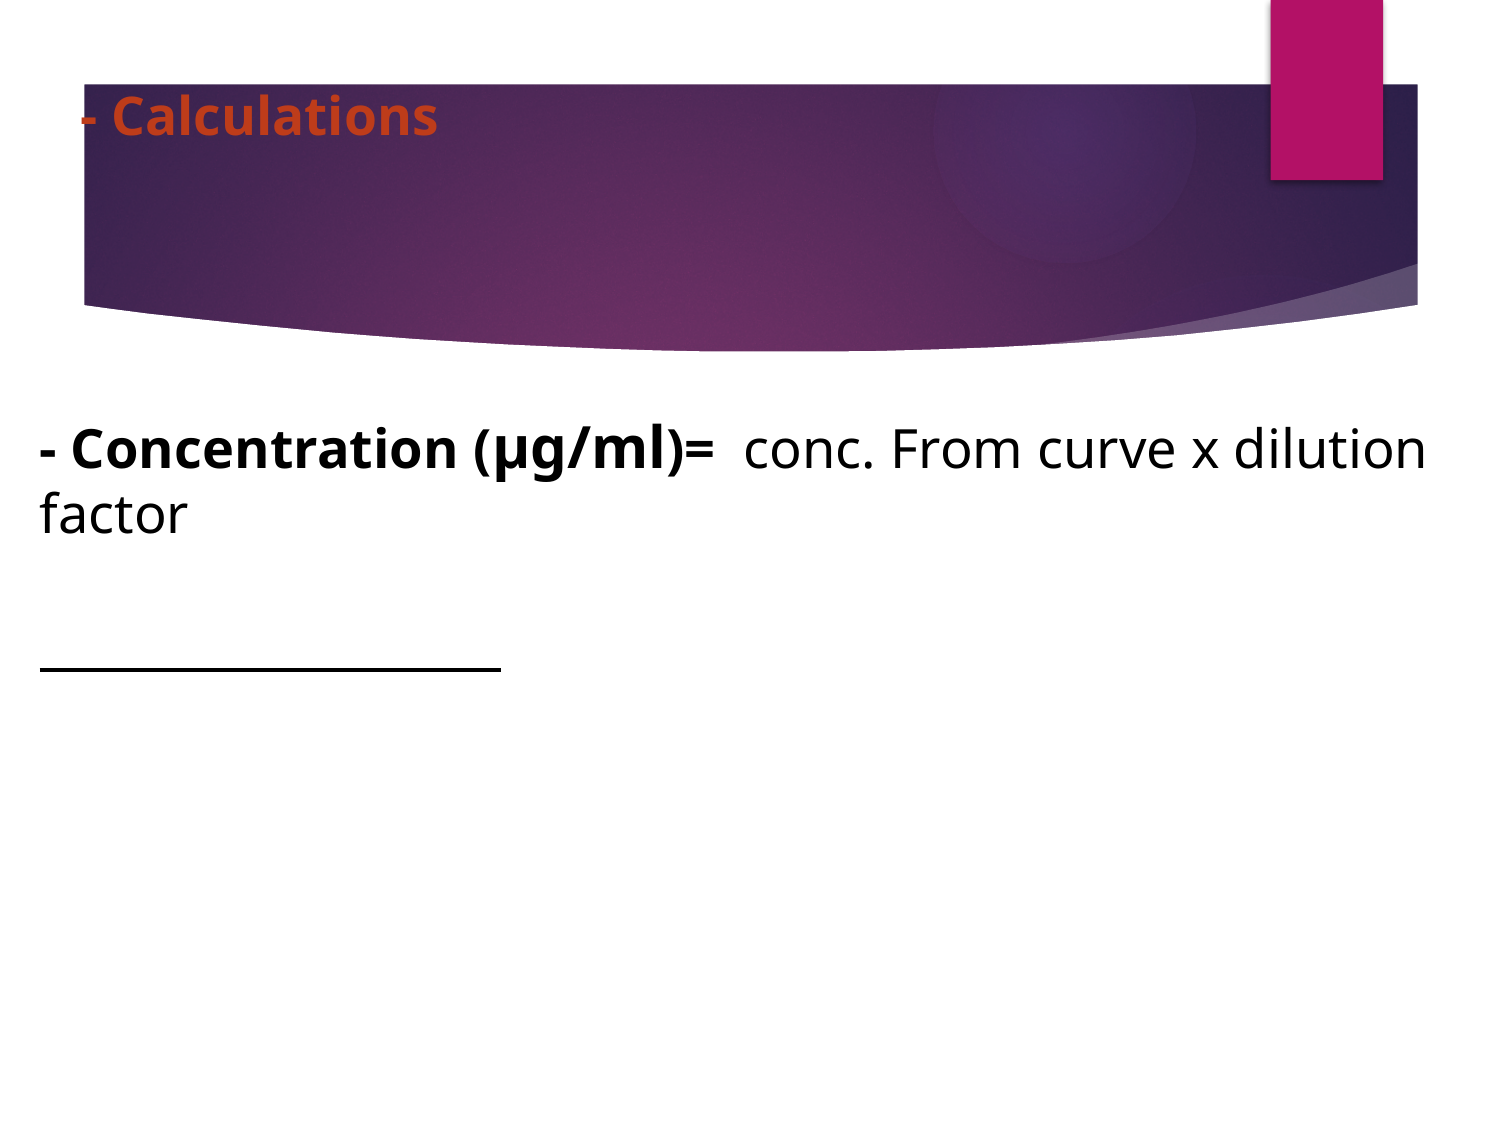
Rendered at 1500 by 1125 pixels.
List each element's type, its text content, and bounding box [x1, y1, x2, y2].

title - Calculations [64, 54, 528, 174]
text_box - Concentration (µg/ml)= conc. From curve x dilution factor [24, 337, 1500, 877]
